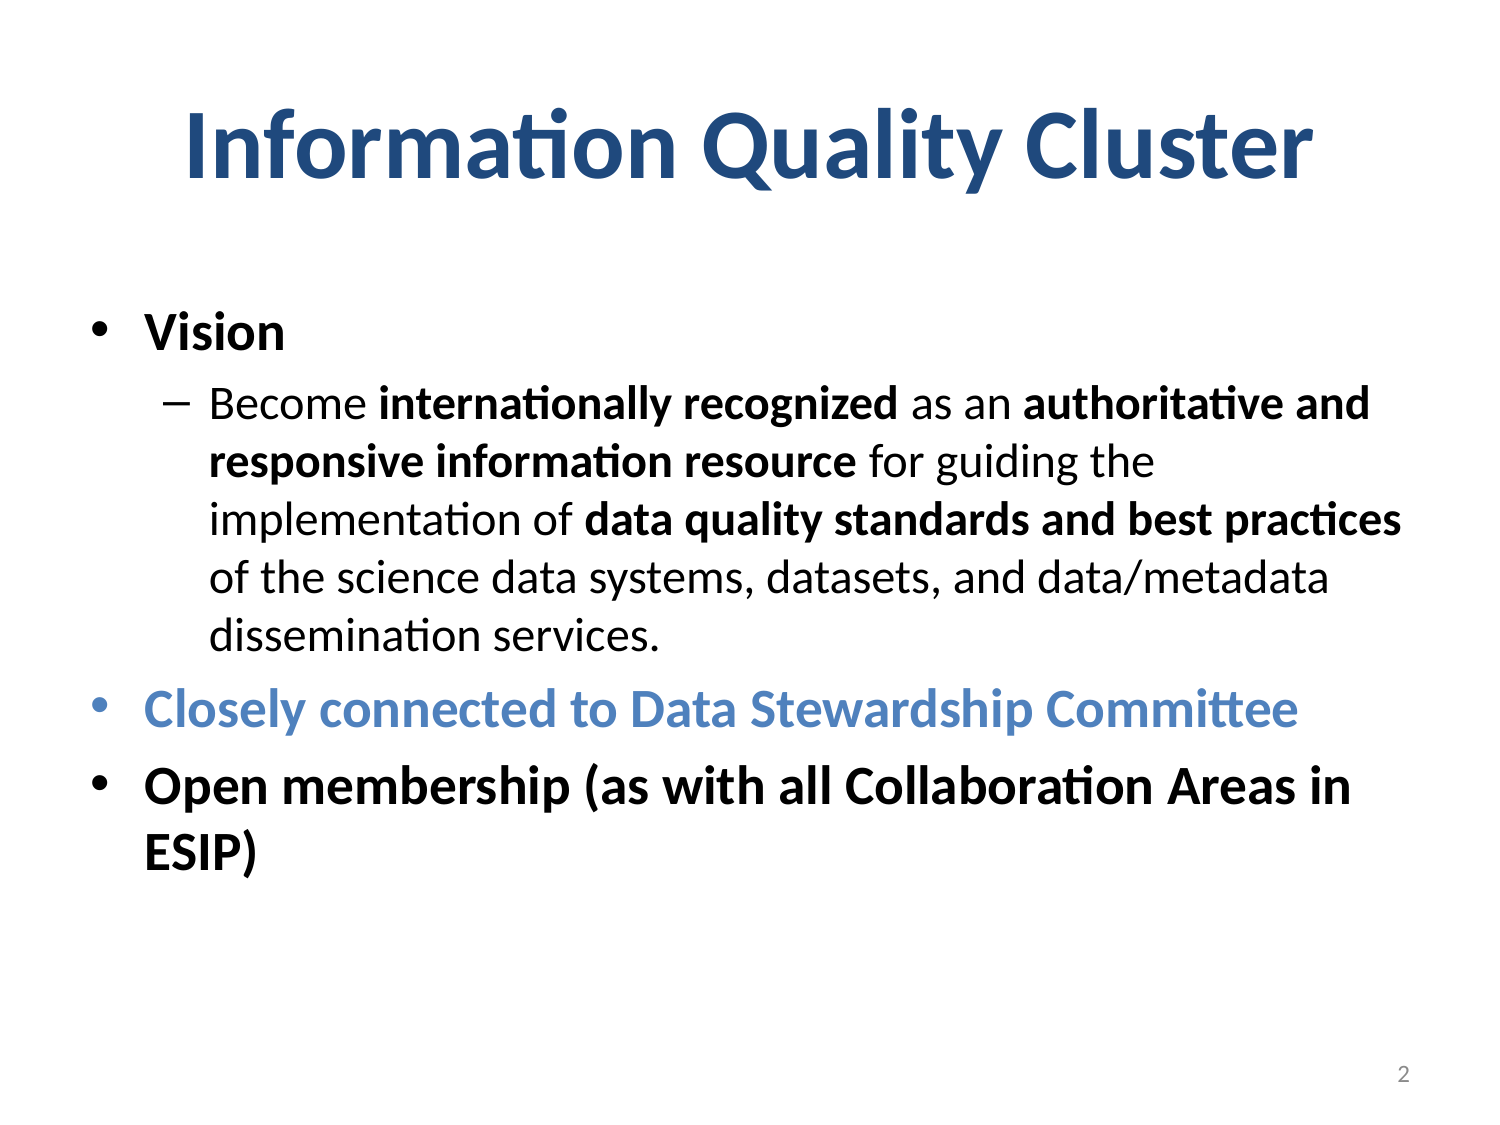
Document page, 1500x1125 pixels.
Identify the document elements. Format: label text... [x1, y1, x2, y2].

list Vision Become internationally recognized as an authoritative and responsive information resource for guiding the implementation of data quality standards and best practices of the science data systems, datasets, and data/metadata dissemination services. Closely connected to Data Stewardship Committee Open membership (as with all Collaboration Areas in ESIP) [75, 287, 1438, 900]
slide_number 2 [1074, 1042, 1425, 1103]
title Information Quality Cluster [75, 45, 1425, 233]
